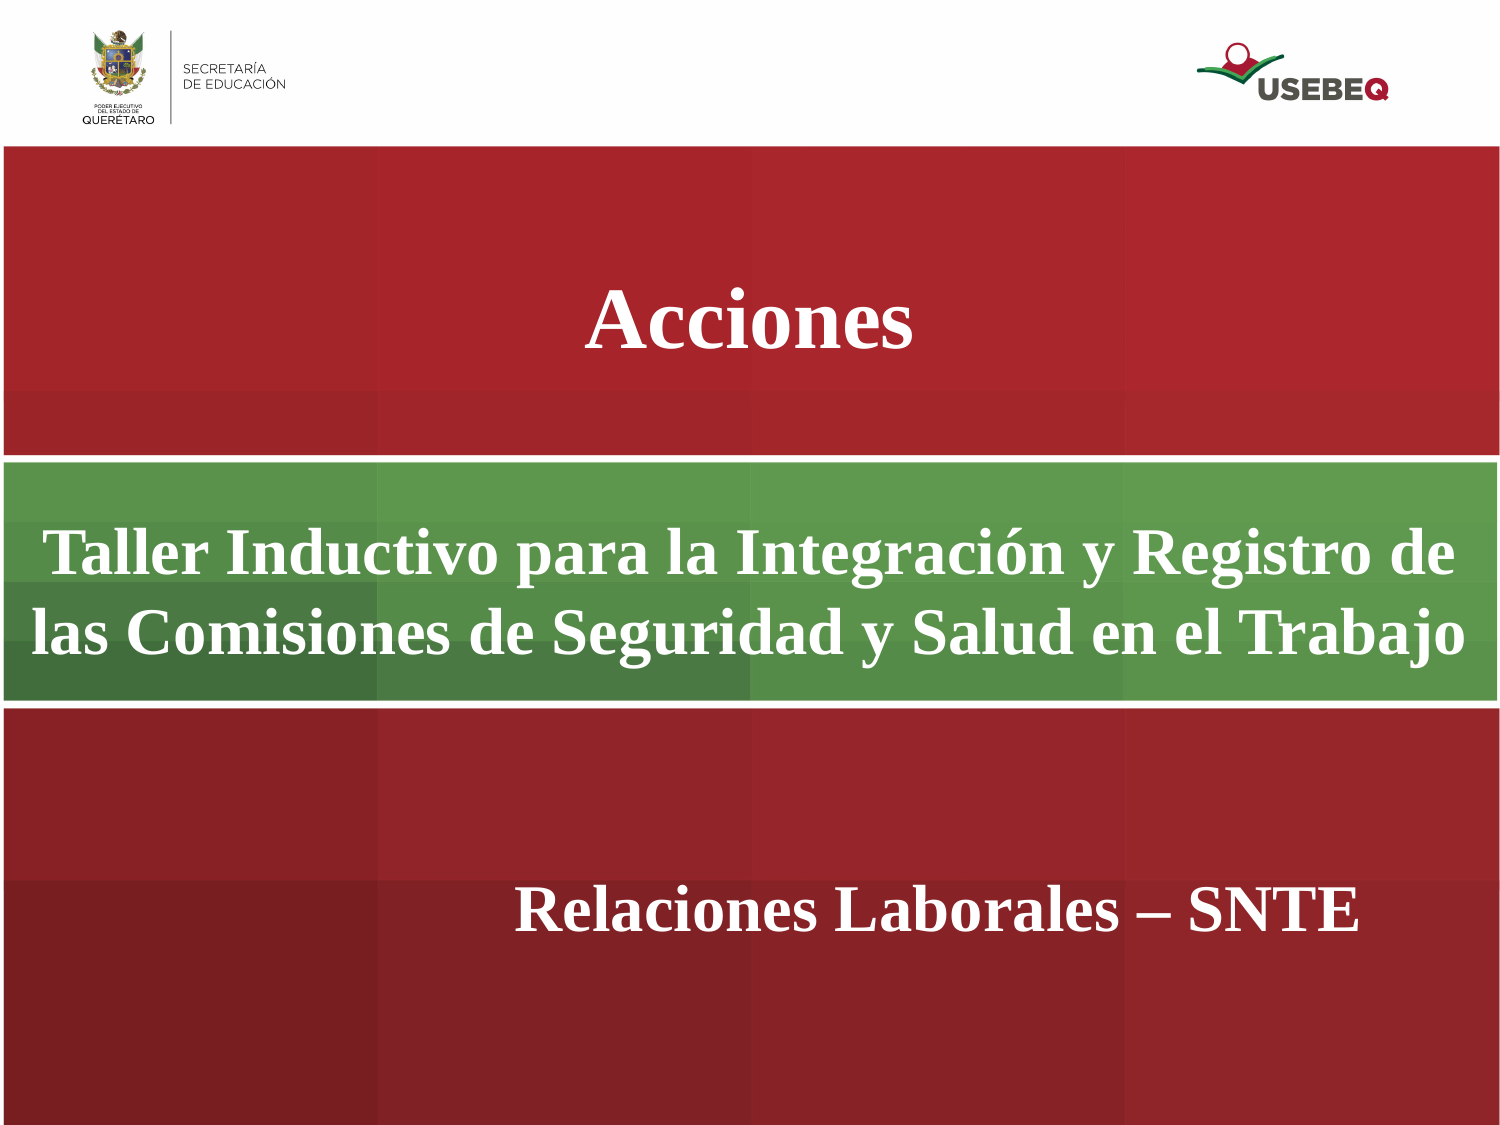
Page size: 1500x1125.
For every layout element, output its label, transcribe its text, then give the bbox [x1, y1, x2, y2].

picture [0, 682, 1500, 1125]
picture [0, 374, 1500, 494]
picture [0, 0, 1500, 253]
title Taller Inductivo para la Integración y Registro de las Comisiones de Seguridad y Salud en el Trabajo [0, 494, 1500, 682]
text_box Acciones [0, 253, 1500, 374]
text_box Relaciones Laborales – SNTE [430, 810, 1447, 999]
